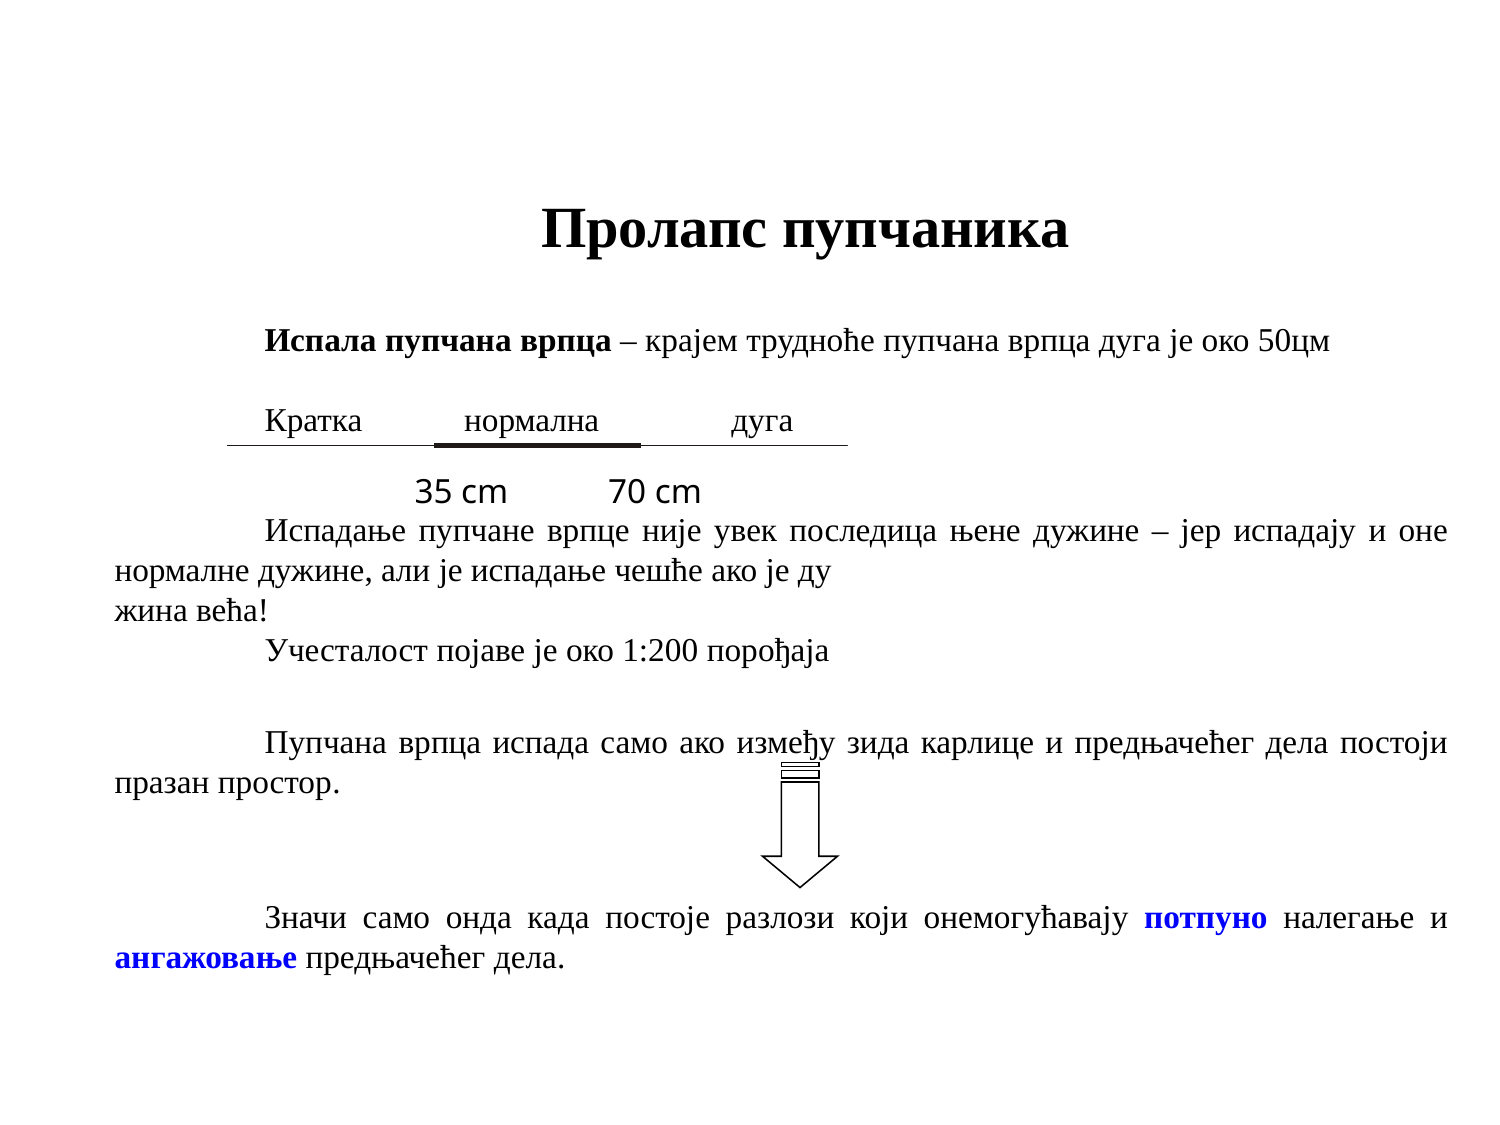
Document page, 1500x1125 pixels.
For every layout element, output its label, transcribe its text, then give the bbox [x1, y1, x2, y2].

text_box Испадање пупчане врпце није увек последица њене дужине – јер испадају и оне нормалне дужине, али је испадање чешће ако је ду жина већа! Учесталост појаве је око 1:200 порођаја [99, 500, 1463, 675]
text_box Испала пупчана врпца – крајем трудноће пупчана врпца дуга је око 50цм Кратка нормална дуга [99, 310, 1450, 462]
text_box 35 cm 70 cm [99, 462, 1450, 518]
text_box Значи само онда када постоје разлози који онемогућавају потпуно налегање и ангажовање предњачећег дела. [99, 888, 1463, 983]
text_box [224, 440, 851, 451]
text_box [762, 808, 838, 888]
title Пролапс пупчаника [142, 181, 1482, 267]
text_box Испала пупчана врпца – крајем трудноће пупчана врпца дуга је око 50цм Кратка нормална дуга [99, 518, 1450, 525]
text_box Пупчана врпца испада само ако између зида карлице и предњачећег дела постоји празан простор. [99, 713, 1463, 808]
